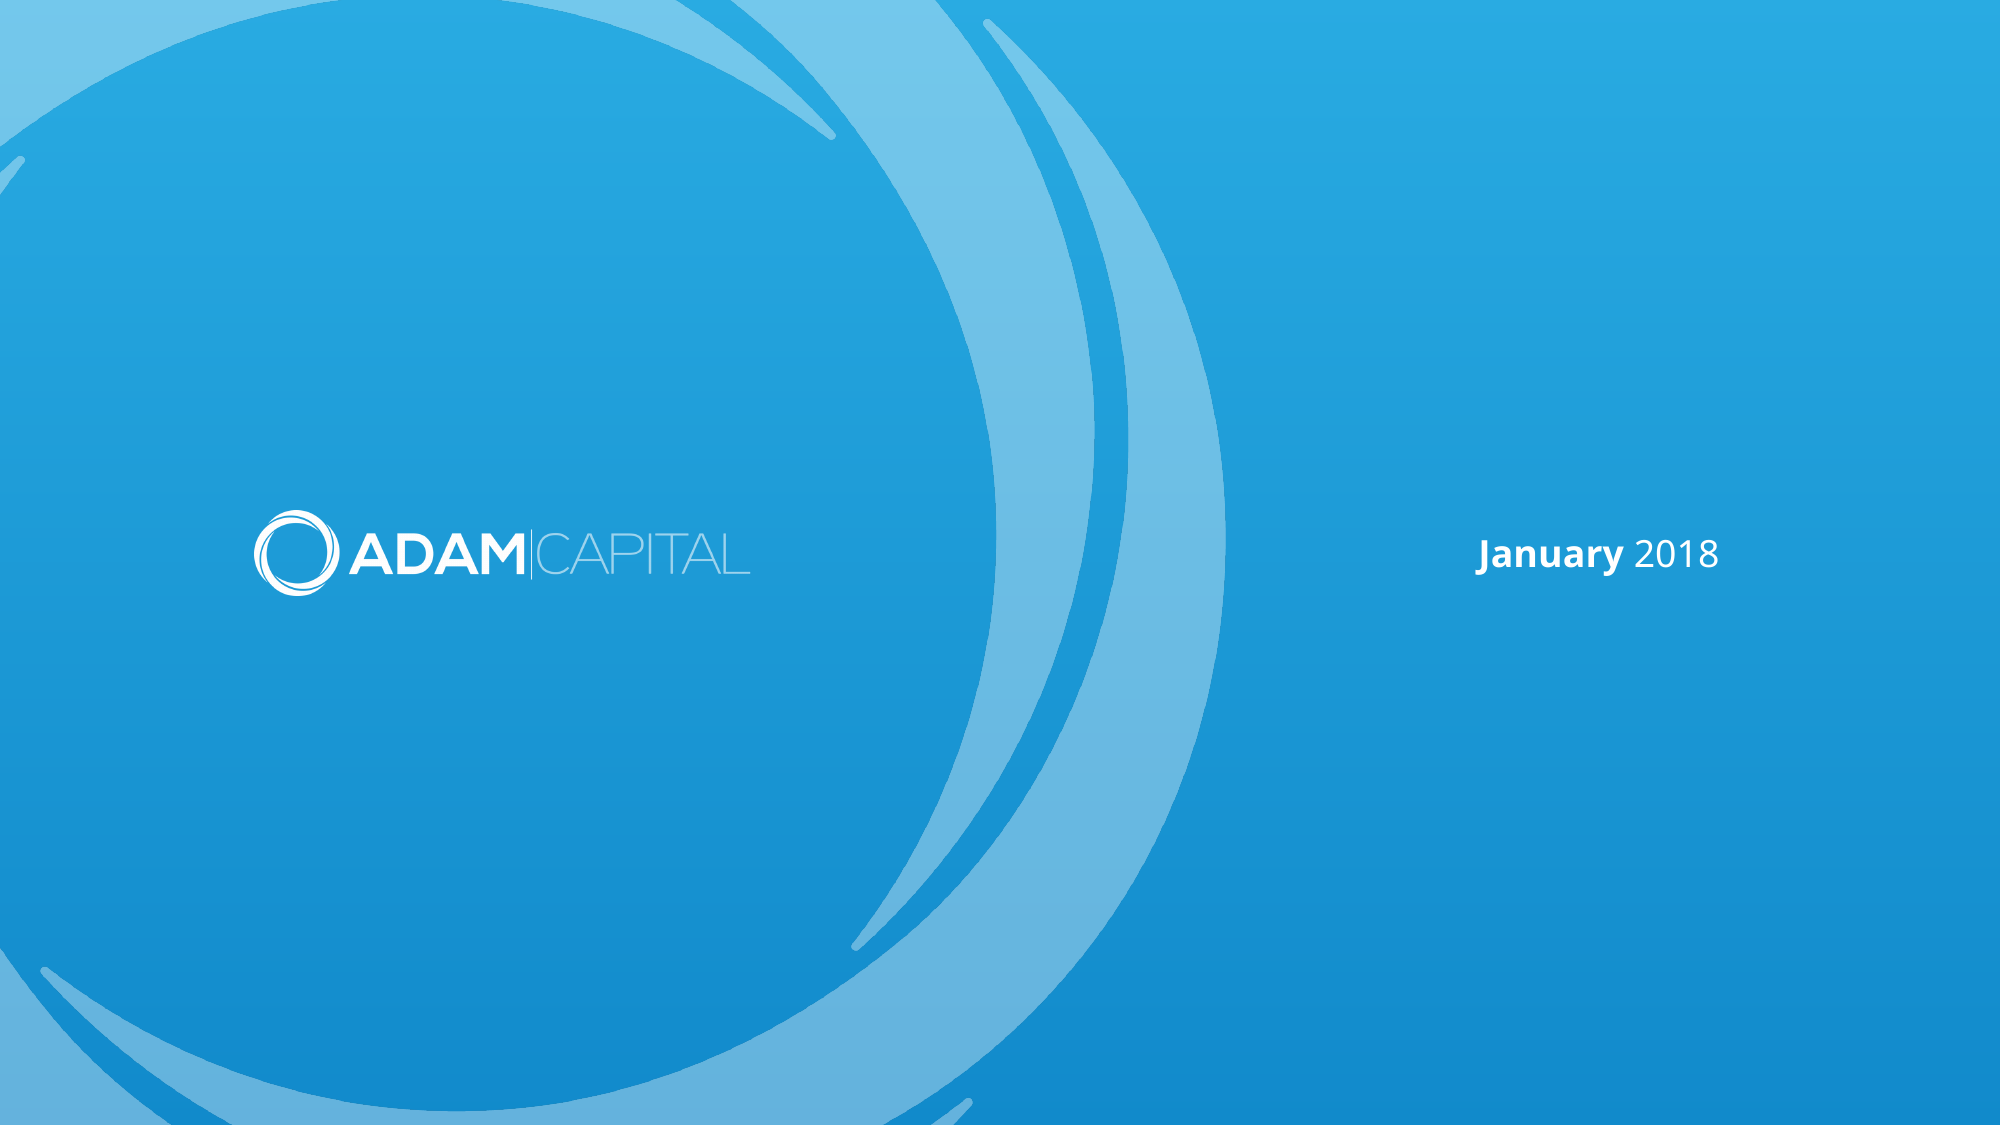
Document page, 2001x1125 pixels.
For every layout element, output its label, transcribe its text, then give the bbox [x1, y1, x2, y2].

text_box January 2018 [1397, 522, 1801, 583]
picture [0, 0, 1226, 1125]
